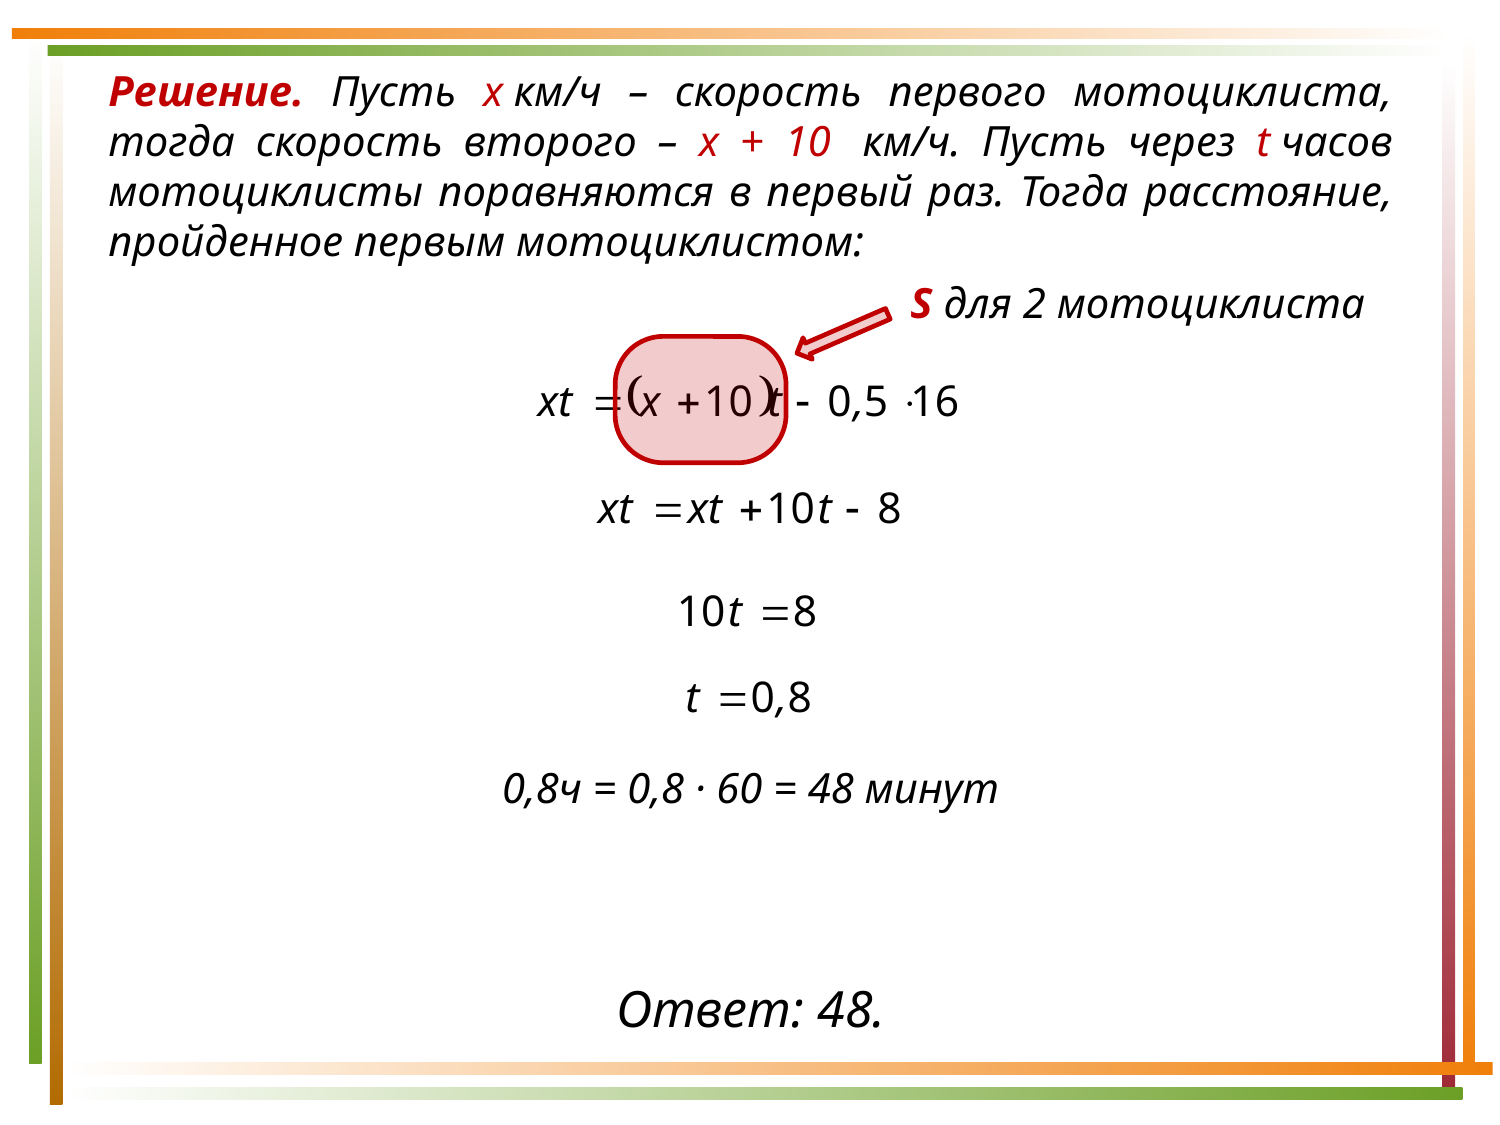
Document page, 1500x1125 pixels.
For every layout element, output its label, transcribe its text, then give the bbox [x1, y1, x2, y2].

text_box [530, 373, 609, 435]
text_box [676, 587, 826, 638]
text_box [614, 269, 1455, 463]
text_box Ответ: 48. [601, 970, 901, 1045]
text_box [574, 1062, 578, 1075]
text_box Решение. Пусть х км/ч – скорость первого мотоциклиста, тогда скорость второго – х + 10 км/ч. Пусть через t часов мотоциклисты поравняются в первый раз. Тогда расстояние, пройденное первым мотоциклистом: [93, 57, 1408, 273]
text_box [591, 484, 911, 535]
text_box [681, 673, 821, 731]
text_box 0,8ч = 0,8 · 60 = 48 минут [487, 754, 1015, 820]
